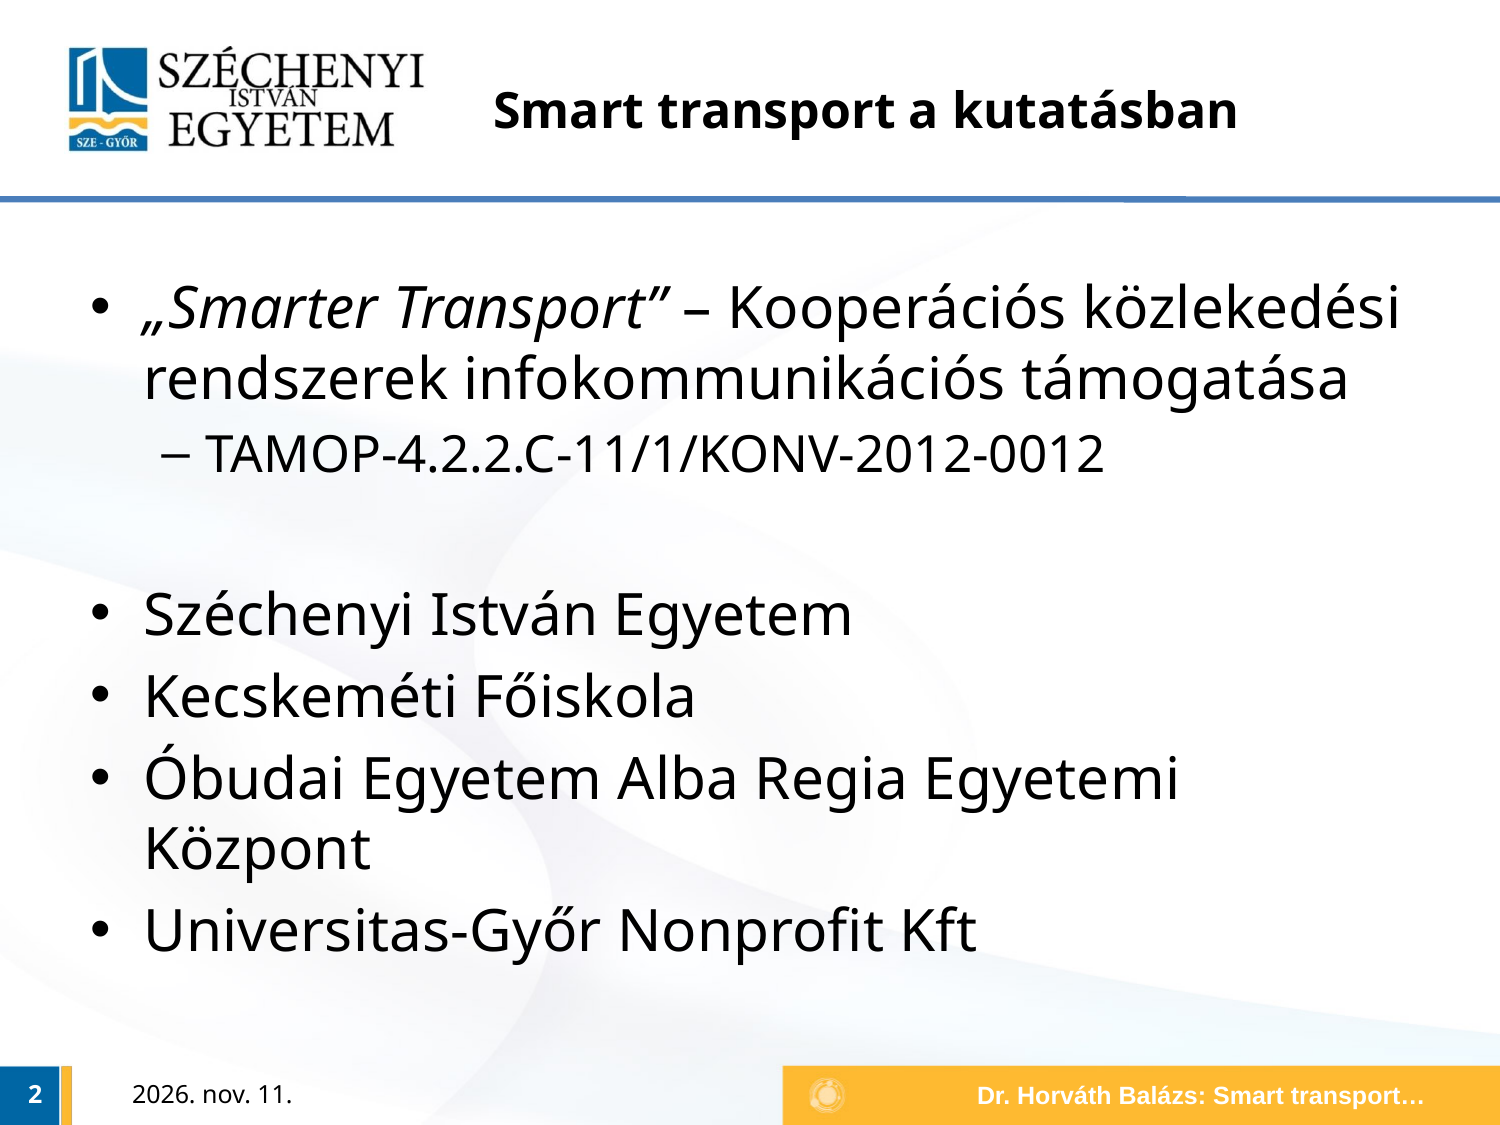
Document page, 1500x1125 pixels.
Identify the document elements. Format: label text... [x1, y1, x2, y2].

list „Smarter Transport” – Kooperációs közlekedési rendszerek infokommunikációs támogatása TAMOP-4.2.2.C-11/1/KONV-2012-0012 Széchenyi István Egyetem Kecskeméti Főiskola Óbudai Egyetem Alba Regia Egyetemi Központ Universitas-Győr Nonprofit Kft [75, 262, 1425, 1005]
picture [0, 203, 1500, 1125]
slide_number 2 [0, 1065, 71, 1125]
footer Dr. Horváth Balázs: Smart transport… [878, 1065, 1442, 1125]
title Smart transport a kutatásban [478, 45, 1425, 173]
picture [0, 0, 1500, 196]
slide_number 2014. szeptember 10. [117, 1065, 550, 1125]
